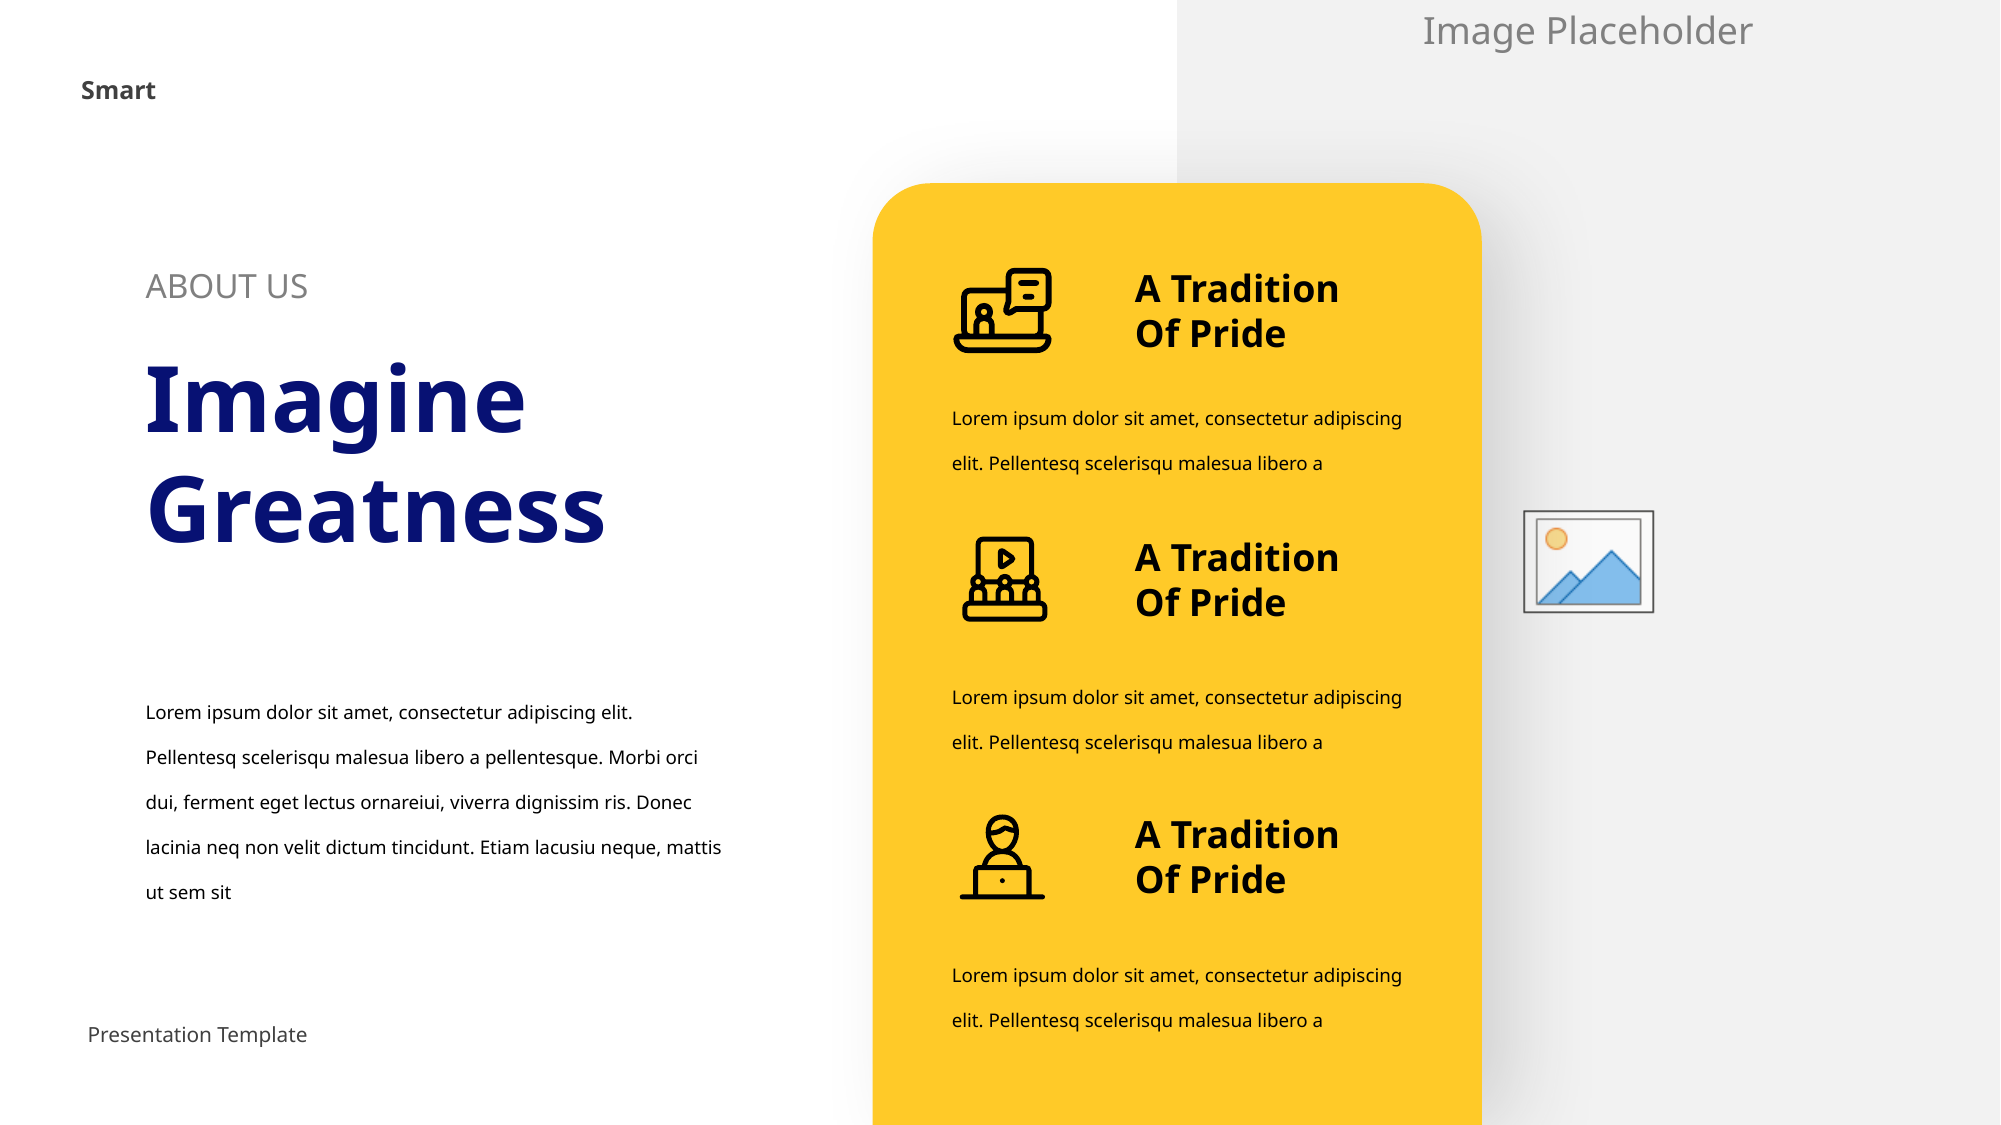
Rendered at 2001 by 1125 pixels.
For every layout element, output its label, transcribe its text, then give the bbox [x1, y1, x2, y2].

text_box [871, 182, 1177, 1125]
text_box A Tradition Of Pride [1120, 257, 1177, 363]
picture [1177, 0, 2000, 1125]
text_box Lorem ipsum dolor sit amet, consectetur adipiscing elit. Pellentesq scelerisqu malesua libero a [937, 655, 1177, 761]
text_box Lorem ipsum dolor sit amet, consectetur adipiscing elit. Pellentesq scelerisqu malesua libero a pellentesque. Morbi orci dui, ferment eget lectus ornareiui, viverra dignissim ris. Donec lacinia neq non velit dictum tincidunt. Etiam lacusiu neque, mattis ut sem sit [130, 670, 738, 911]
text_box Smart [66, 67, 172, 113]
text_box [959, 814, 1046, 900]
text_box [953, 267, 1052, 354]
text_box Lorem ipsum dolor sit amet, consectetur adipiscing elit. Pellentesq scelerisqu malesua libero a [937, 376, 1177, 482]
text_box Lorem ipsum dolor sit amet, consectetur adipiscing elit. Pellentesq scelerisqu malesua libero a [937, 933, 1177, 1039]
text_box A Tradition Of Pride [1120, 526, 1177, 631]
text_box Imagine Greatness [130, 333, 713, 568]
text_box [962, 536, 1048, 622]
text_box Presentation Template [72, 1014, 323, 1055]
text_box ABOUT US [130, 257, 357, 313]
text_box A Tradition Of Pride [1120, 803, 1177, 909]
